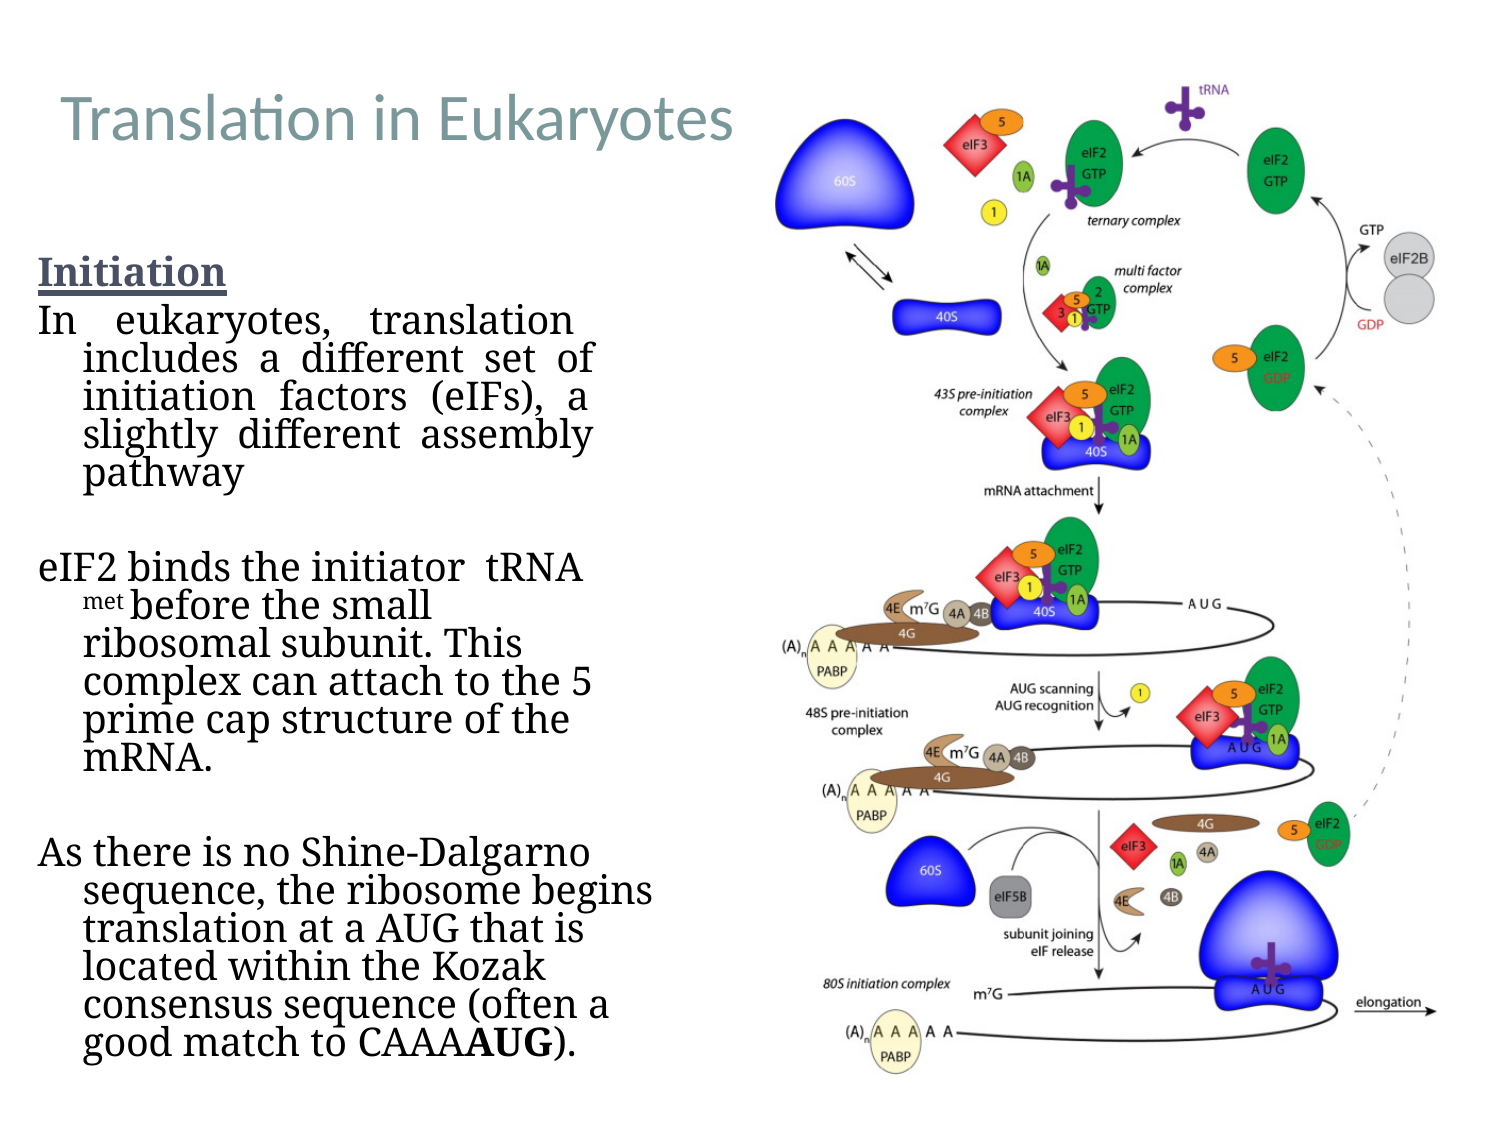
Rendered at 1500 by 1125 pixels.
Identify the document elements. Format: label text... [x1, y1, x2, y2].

title Translation in Eukaryotes [12, 17, 781, 208]
picture [774, 81, 1438, 1076]
text_box Initiation In eukaryotes, translation includes a different set of initiation factors (eIFs), a slightly different assembly pathway eIF2 binds the initiator tRNA met before the small ribosomal subunit. This complex can attach to the 5 prime cap structure of the mRNA. As there is no Shine-Dalgarno sequence, the ribosome begins translation at a AUG that is located within the Kozak consensus sequence (often a good match to CAAAAUG). [24, 245, 700, 1064]
